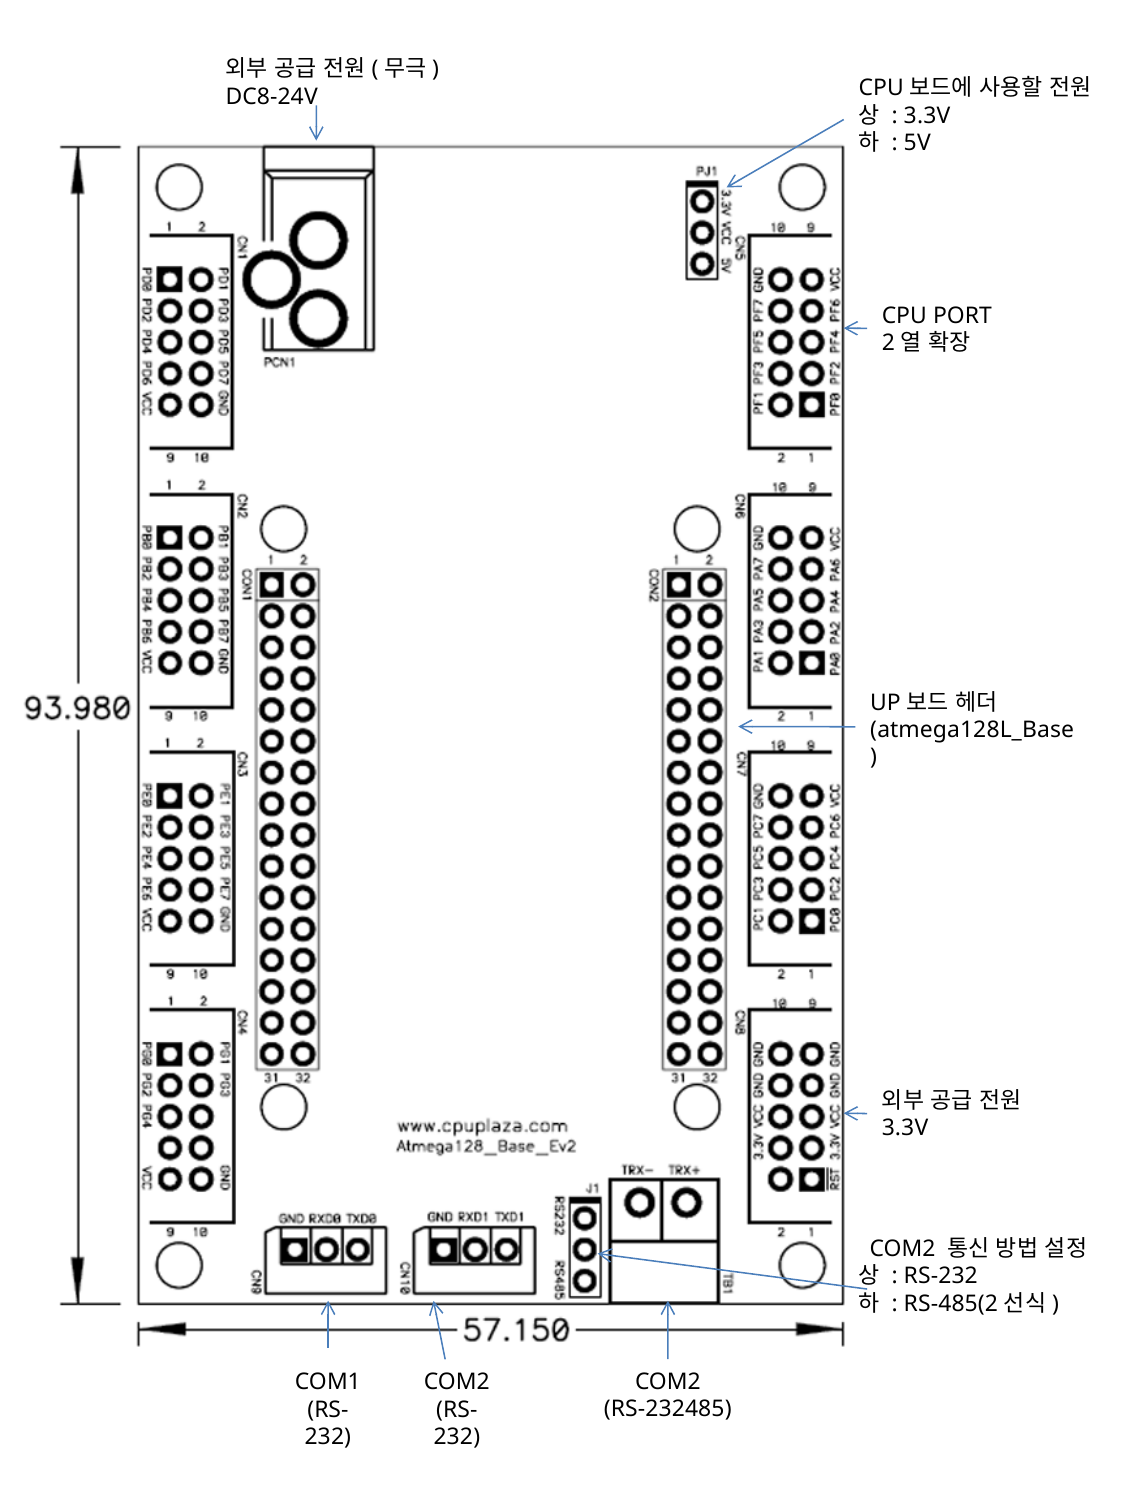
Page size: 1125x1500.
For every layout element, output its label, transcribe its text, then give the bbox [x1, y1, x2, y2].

text_box COM1 (RS-232) [269, 1368, 387, 1457]
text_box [726, 119, 844, 188]
text_box 외부 공급 전원 3.3V [871, 1078, 1055, 1148]
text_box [597, 1253, 868, 1290]
text_box CPU PORT 2열 확장 [871, 292, 1055, 363]
text_box COM2 (RS-232) [398, 1368, 516, 1457]
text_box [409, 1324, 469, 1337]
picture [21, 136, 868, 1360]
text_box UP보드 헤더 (atmega128L_Base) [871, 679, 1090, 777]
text_box COM2 통신 방법 설정 상 : RS-232 하 : RS-485(2선식) [871, 1225, 1114, 1323]
text_box CPU보드에 사용할 전원 상 : 3.3V 하 : 5V [843, 65, 1125, 163]
text_box COM2 (RS-232485) [585, 1368, 750, 1429]
text_box 외부 공급 전원(무극) DC8-24V [210, 46, 469, 117]
